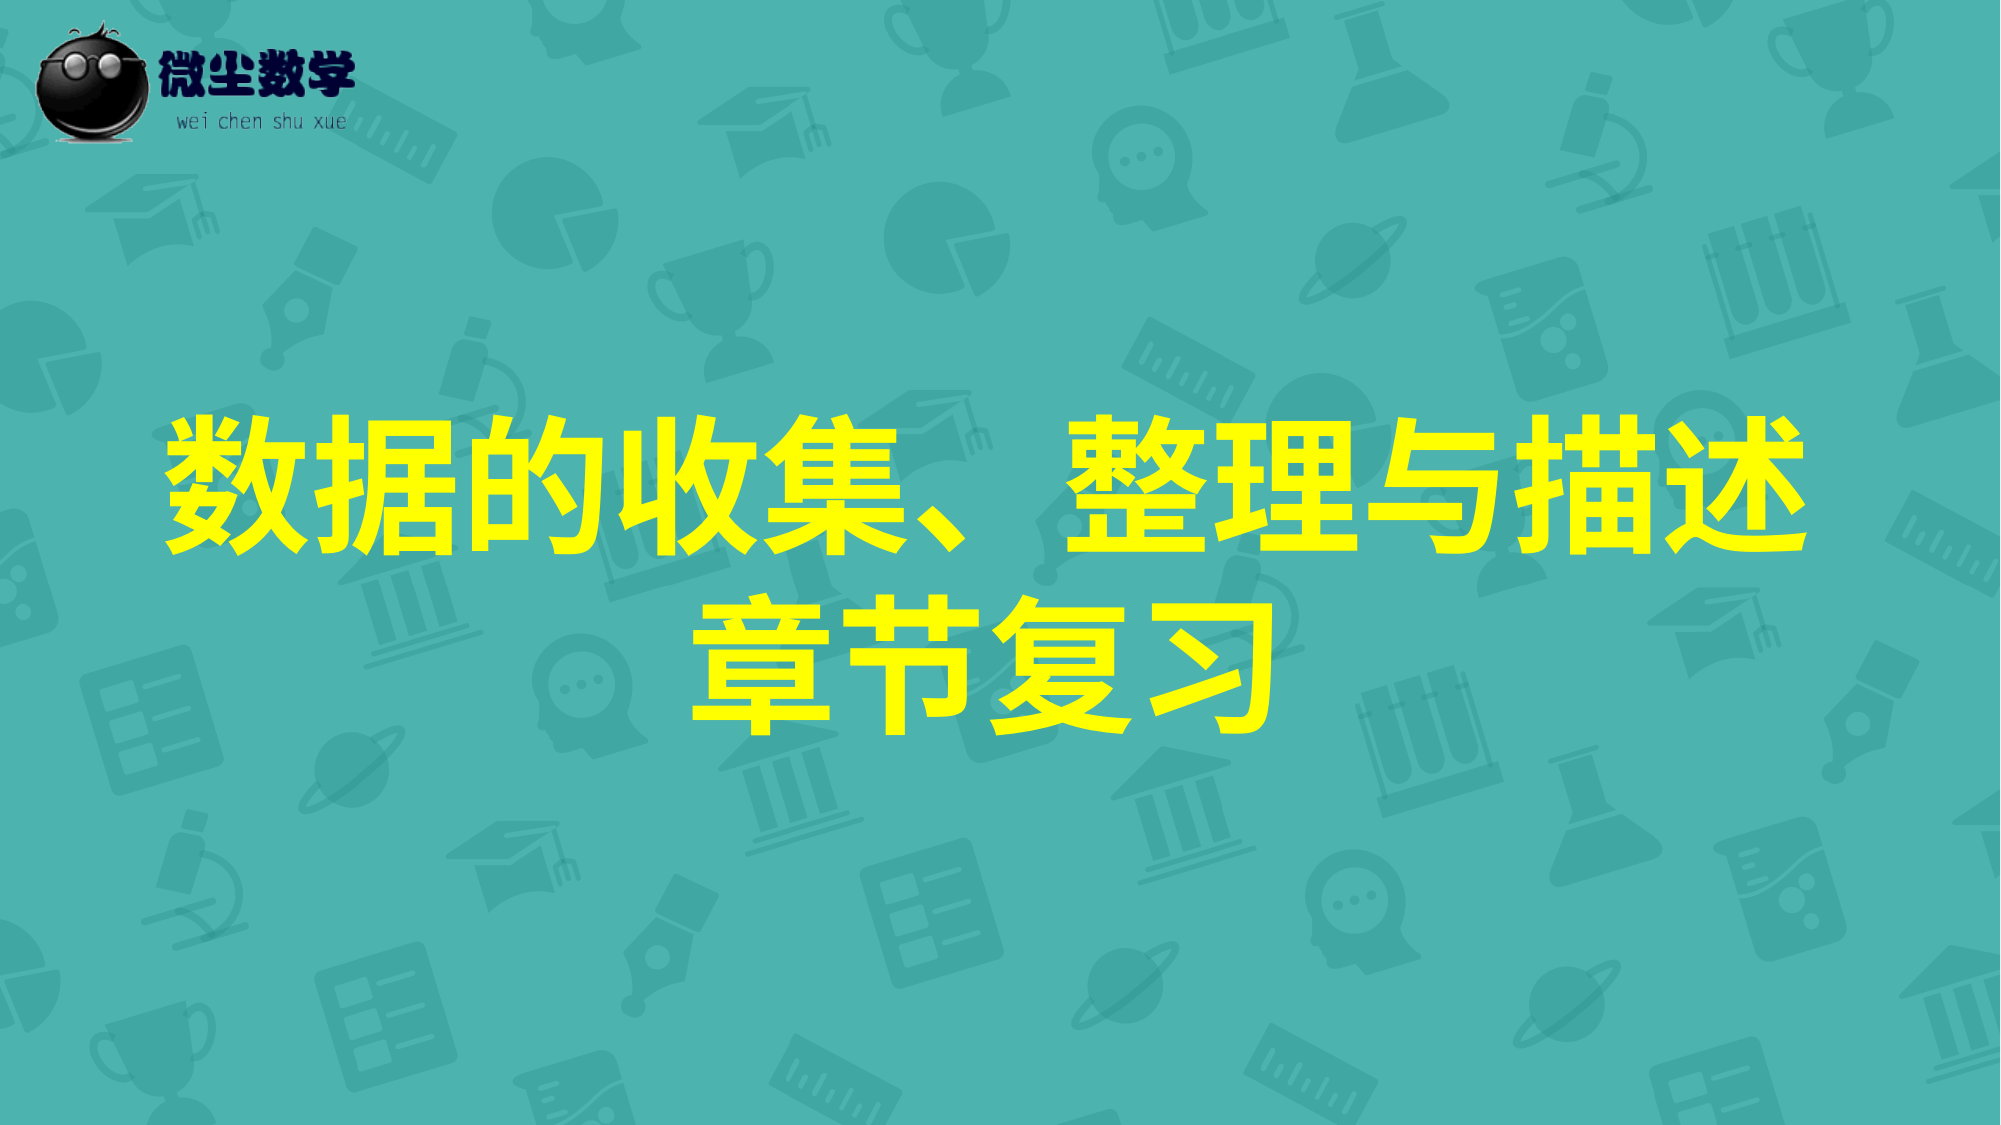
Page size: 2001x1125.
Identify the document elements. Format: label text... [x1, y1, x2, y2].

text_box 数据的收集、整理与描述 章节复习 [0, 385, 1973, 760]
picture [0, 0, 2001, 1125]
